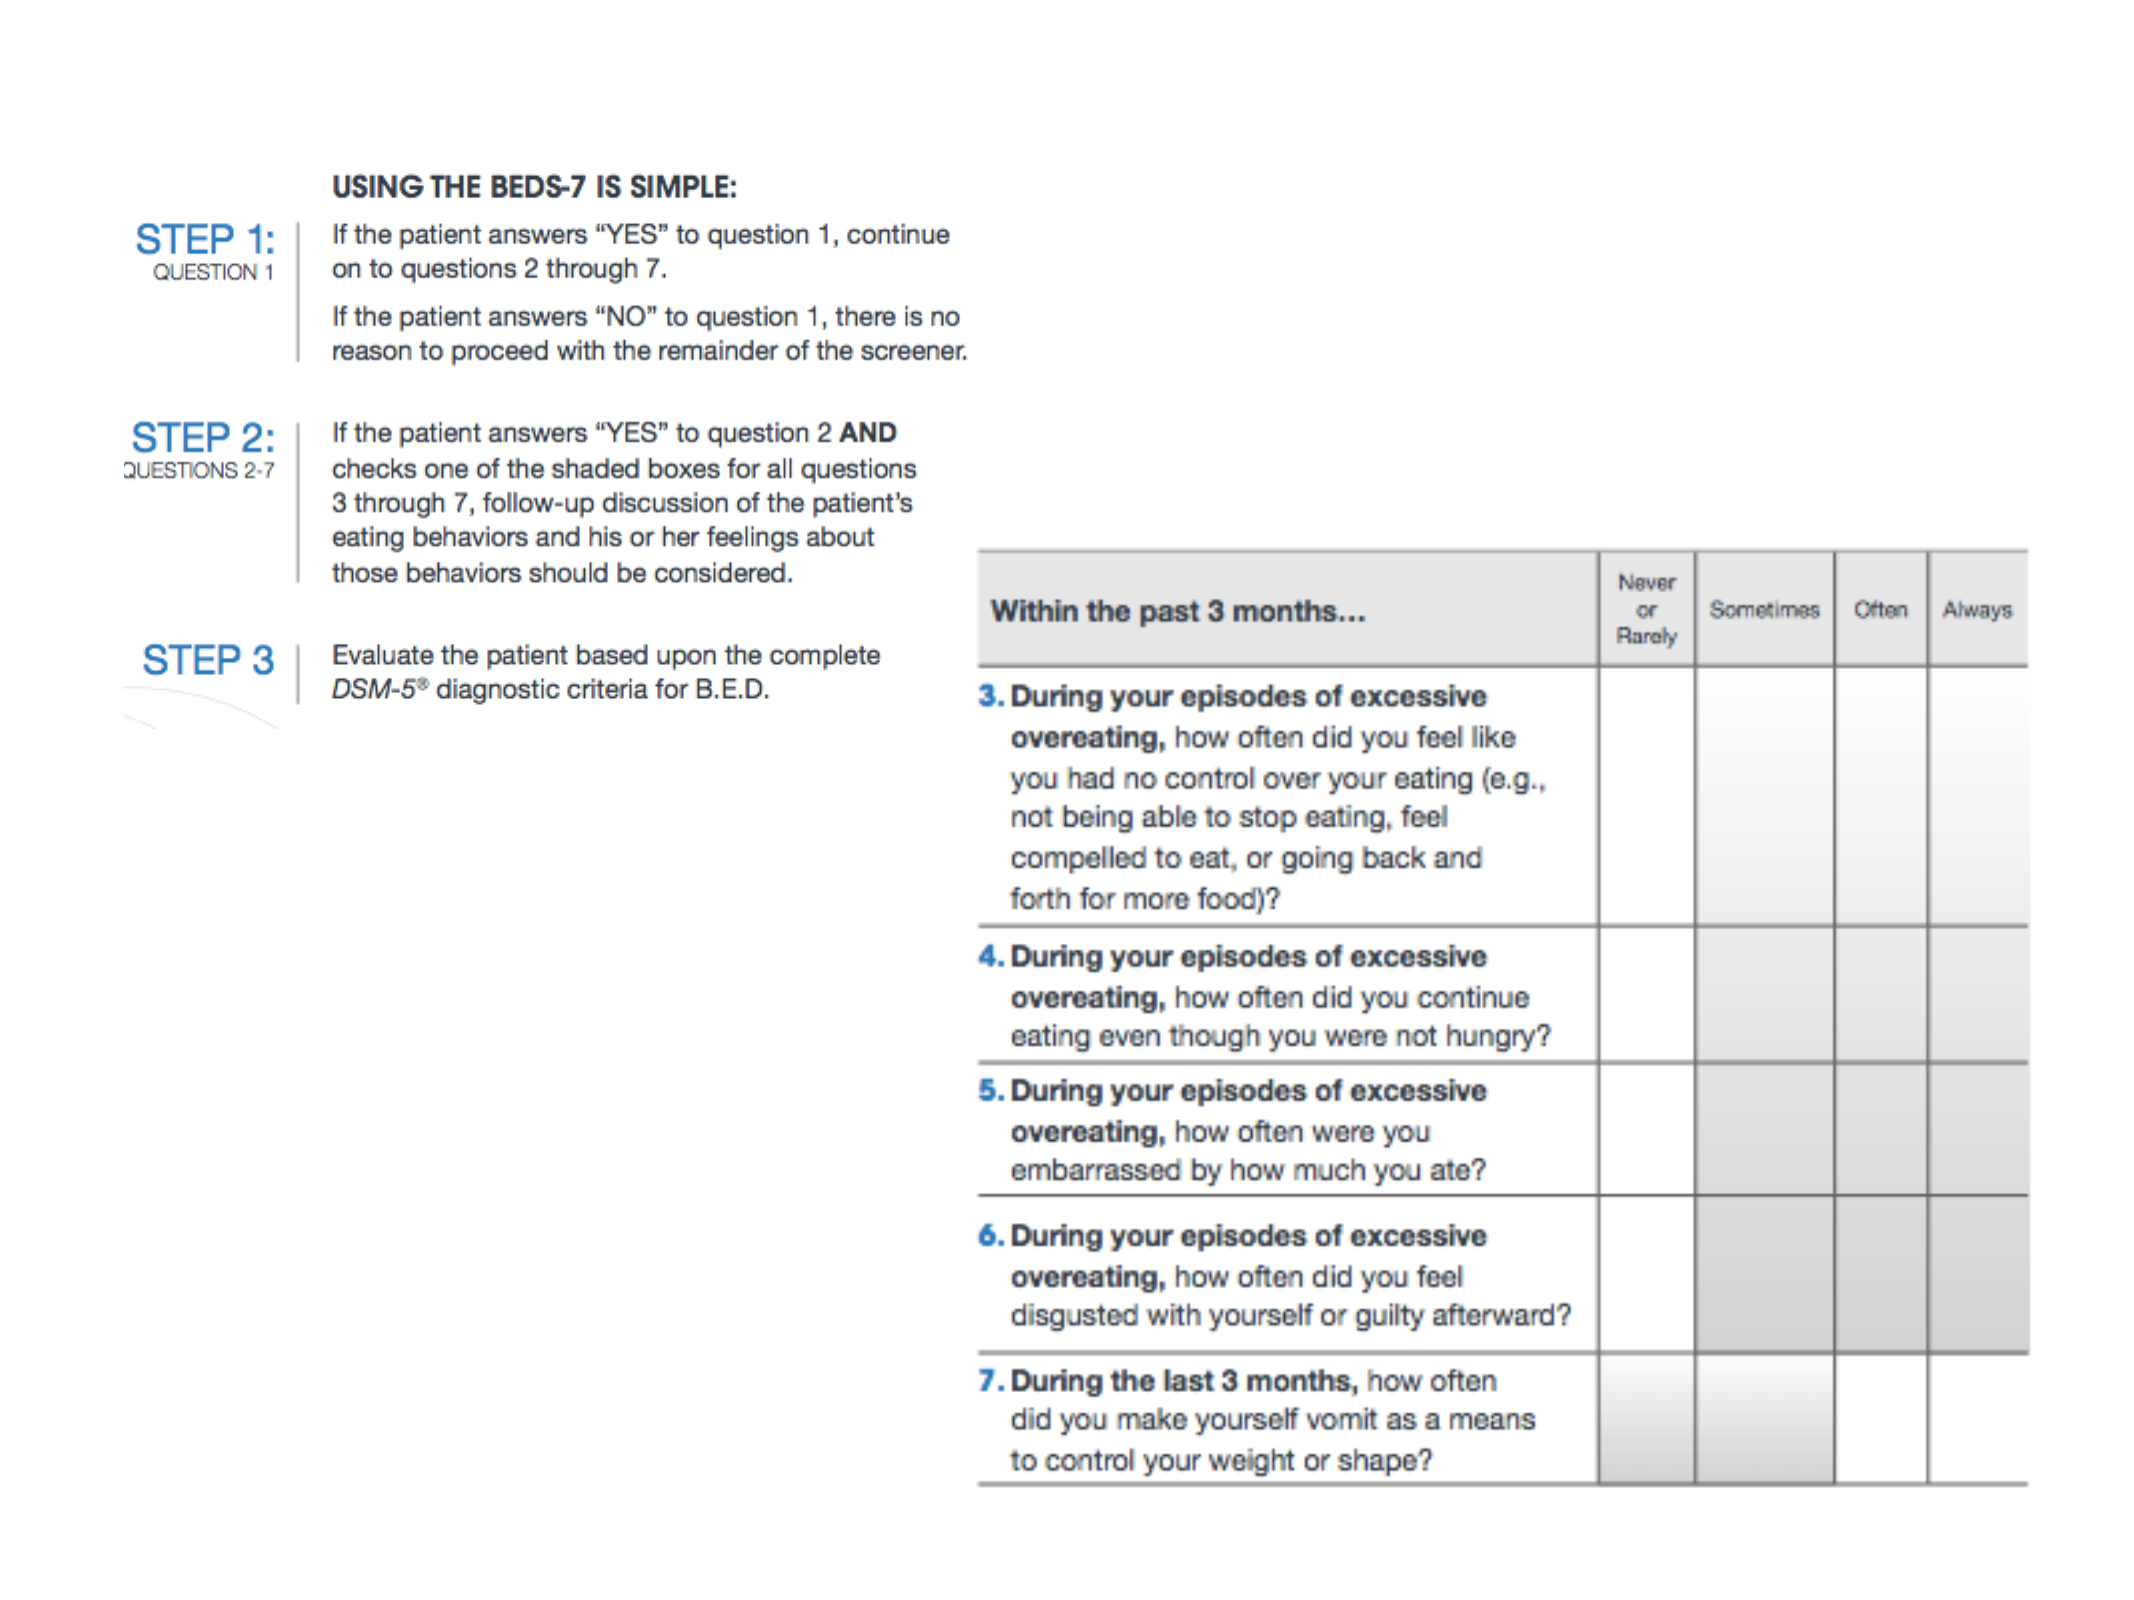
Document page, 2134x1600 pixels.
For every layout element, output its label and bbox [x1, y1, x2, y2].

picture [124, 144, 2053, 1507]
